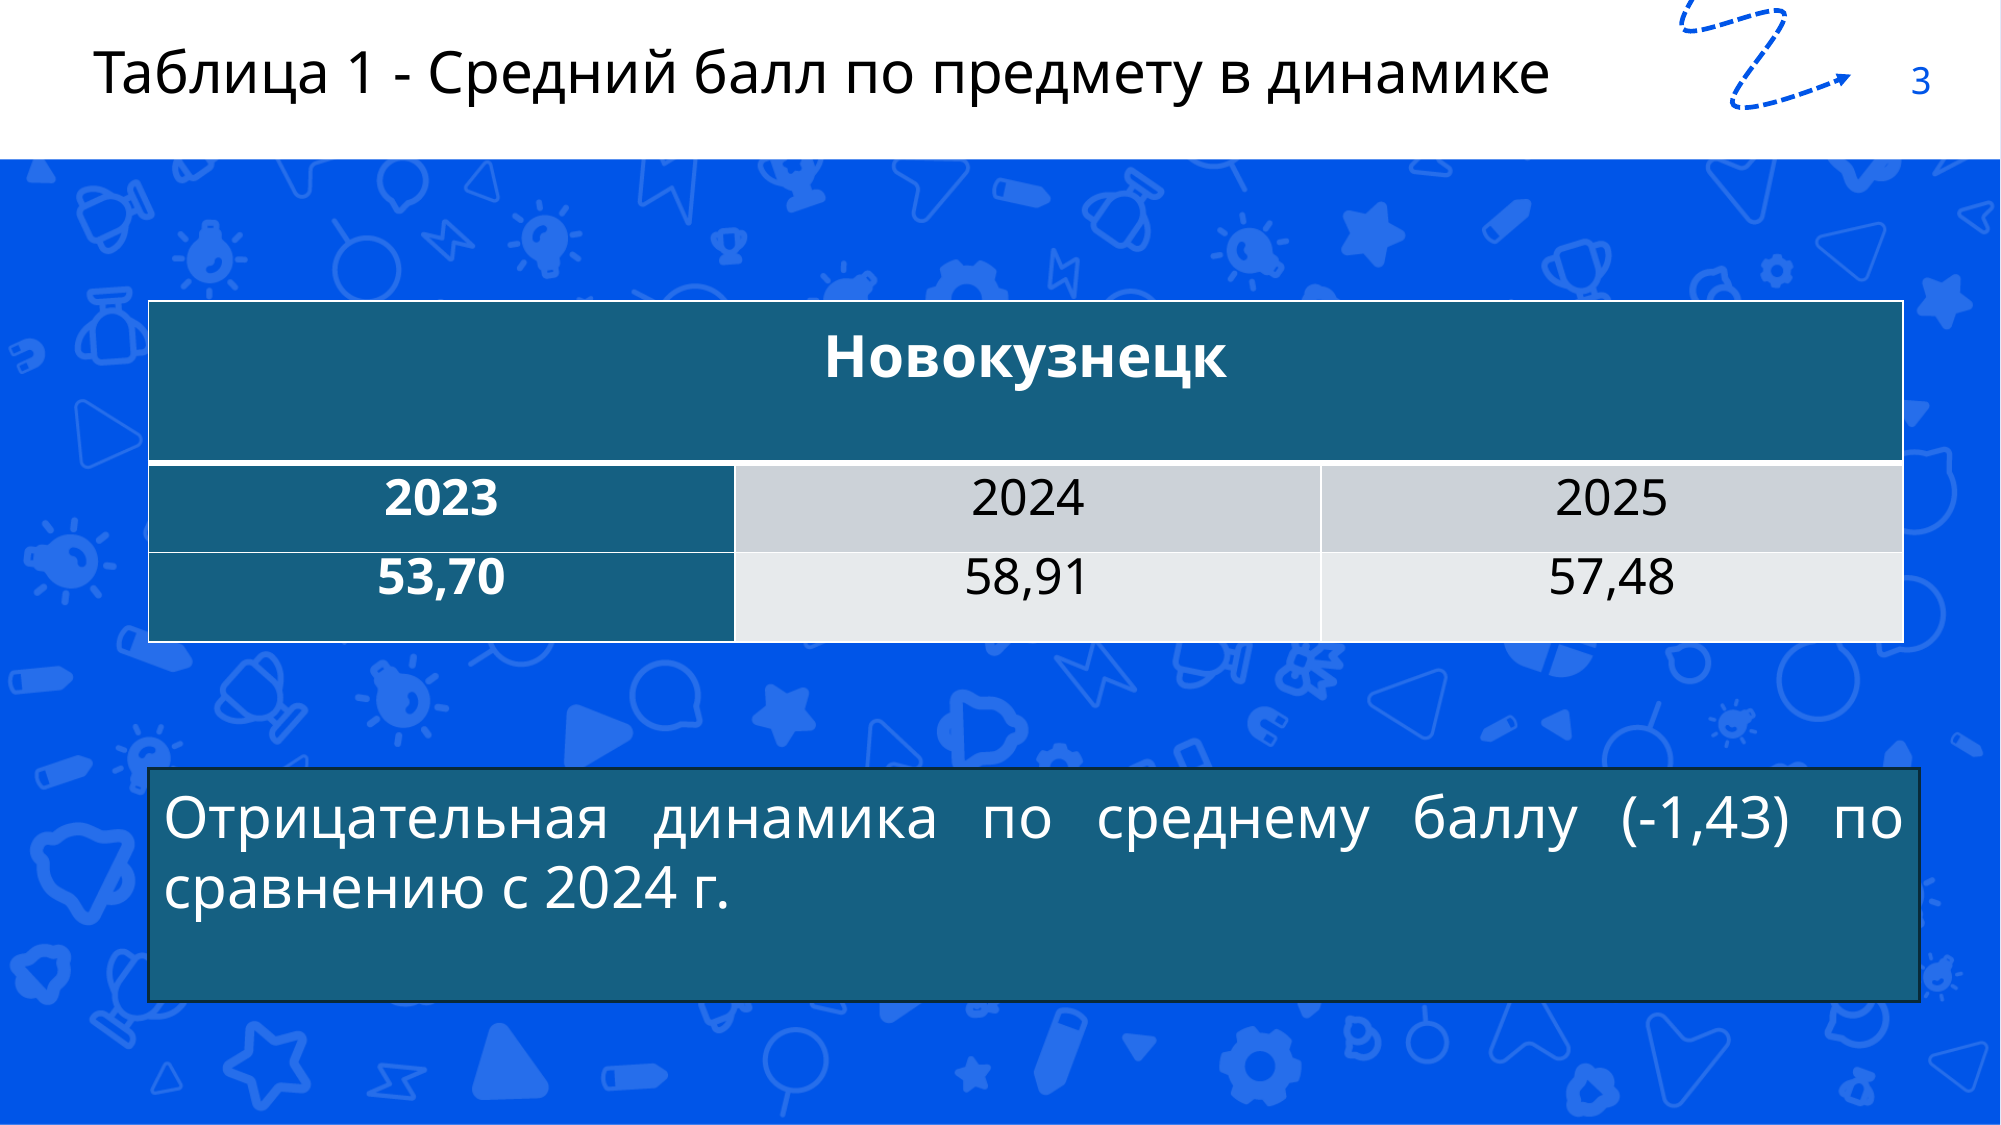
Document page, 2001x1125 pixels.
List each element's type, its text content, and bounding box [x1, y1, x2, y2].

table_cell 2025 [1322, 466, 1902, 552]
table_cell 2023 [149, 466, 734, 552]
picture [0, 0, 2001, 1125]
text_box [0, 0, 2000, 160]
table_cell 53,70 [149, 553, 734, 641]
table_header Новокузнецк [149, 302, 1902, 460]
text_box Отрицательная динамика по среднему баллу (-1,43) по сравнению с 2024 г. [147, 767, 1921, 1003]
table_cell 2024 [736, 466, 1320, 552]
table_cell 58,91 [736, 553, 1320, 641]
table_cell 57,48 [1322, 553, 1902, 641]
